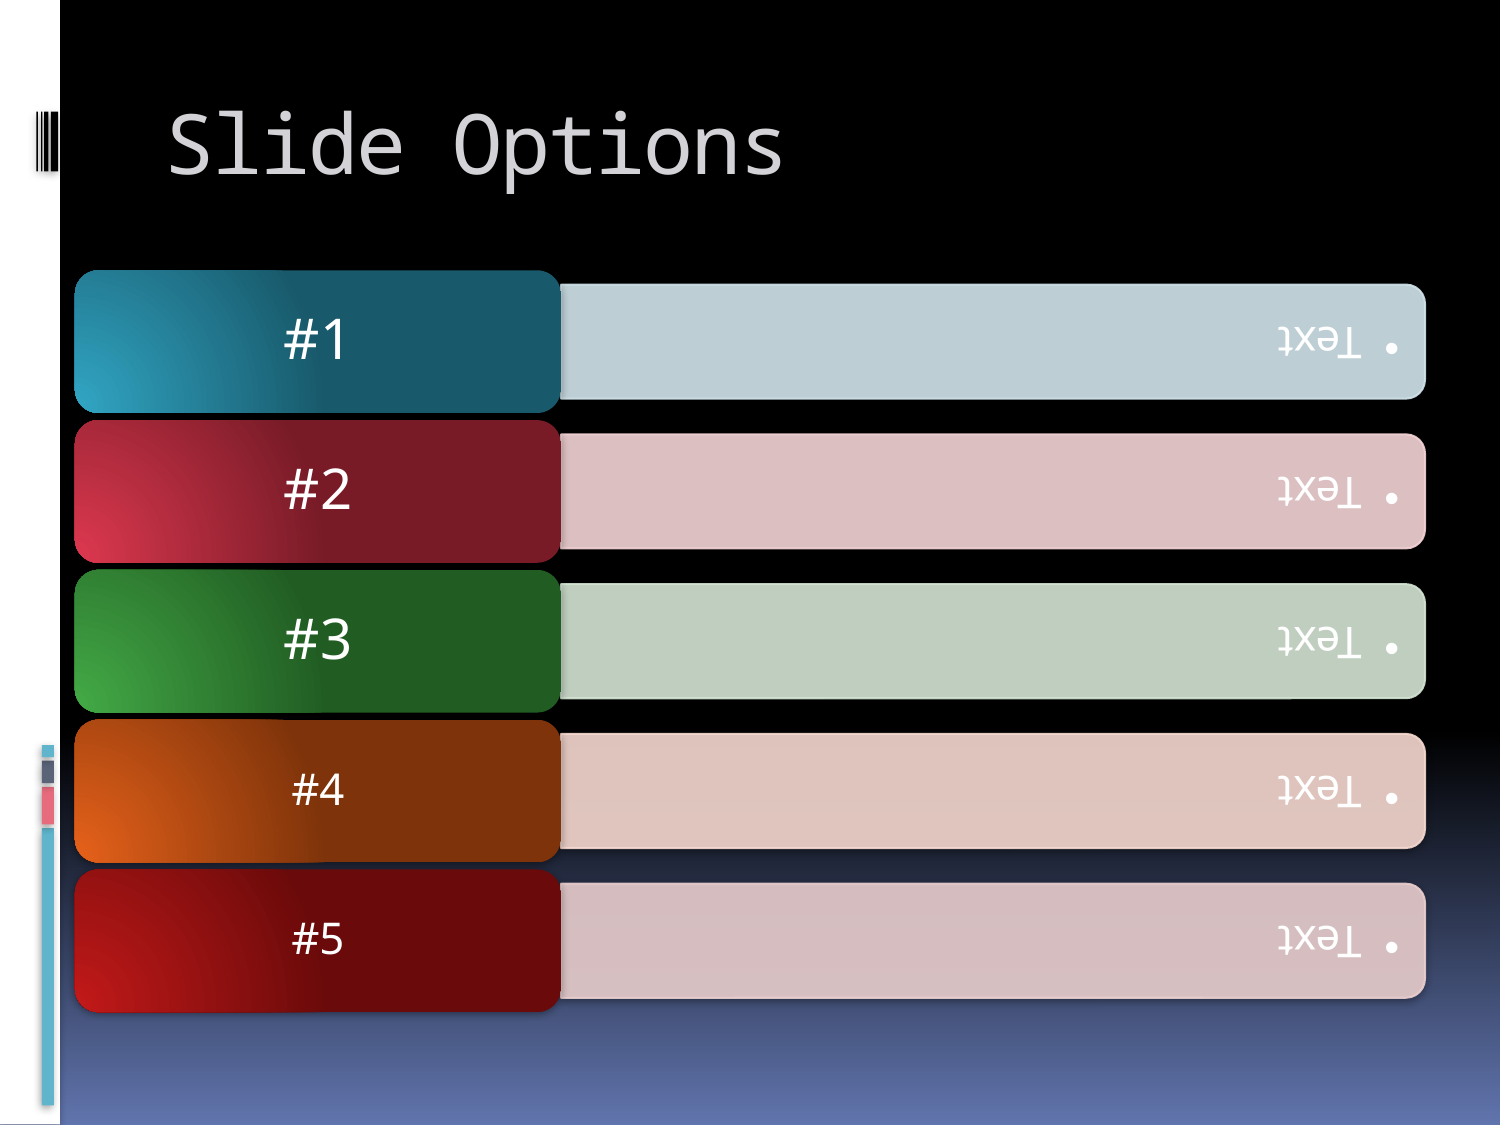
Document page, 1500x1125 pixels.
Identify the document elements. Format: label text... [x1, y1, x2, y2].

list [74, 269, 1426, 1013]
title Slide Options [150, 83, 1425, 234]
